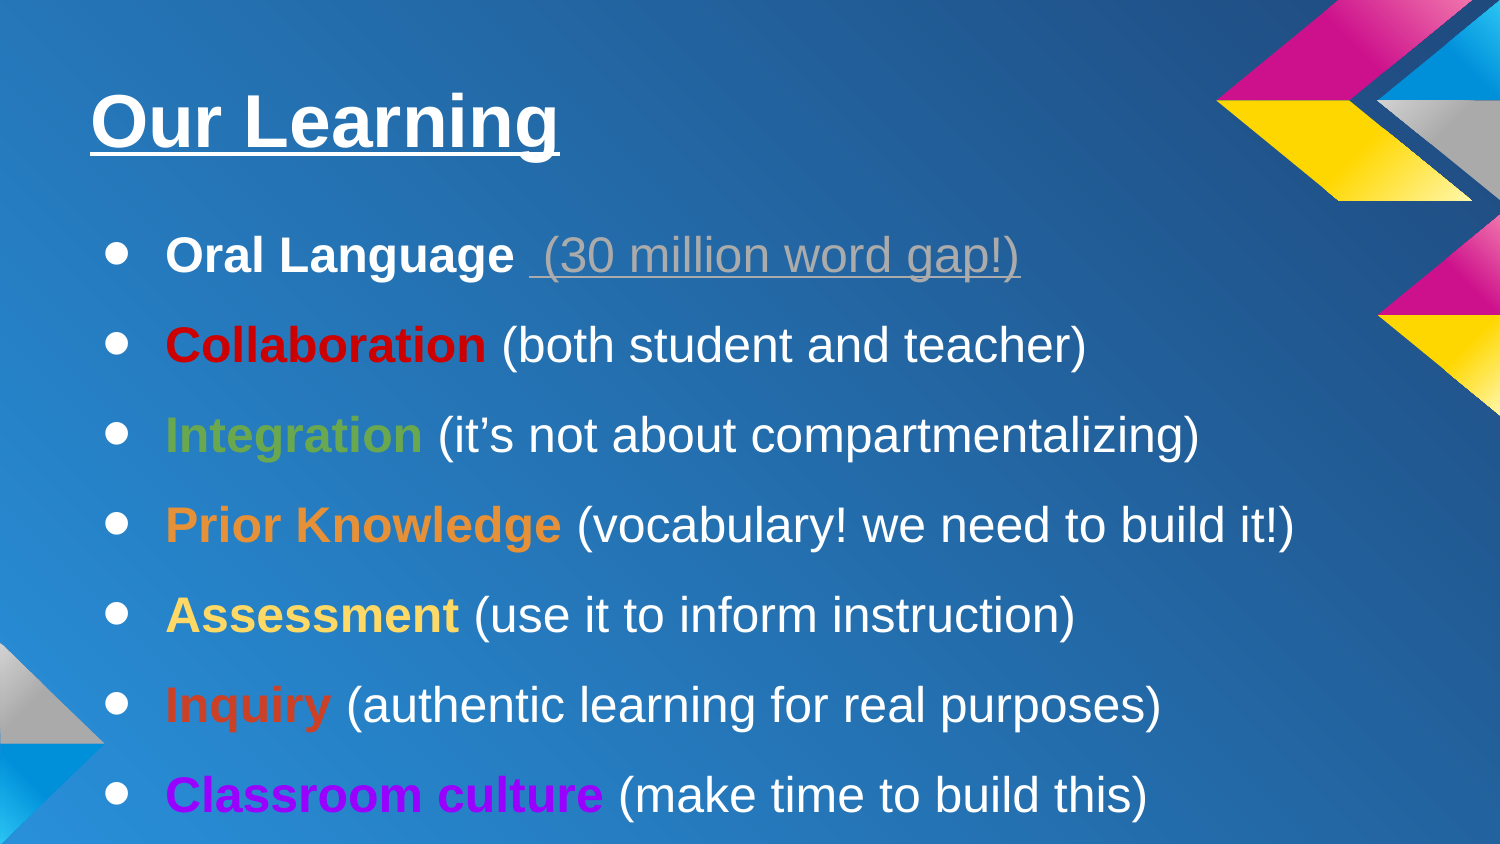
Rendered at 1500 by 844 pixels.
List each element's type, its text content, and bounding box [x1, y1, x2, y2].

title Our Learning [75, 37, 1425, 177]
list Oral Language (30 million word gap!) Collaboration (both student and teacher) Integration (it’s not about compartmentalizing) Prior Knowledge (vocabulary! we need to build it!) Assessment (use it to inform instruction) Inquiry (authentic learning for real purposes) Classroom culture (make time to build this) [75, 177, 1425, 790]
